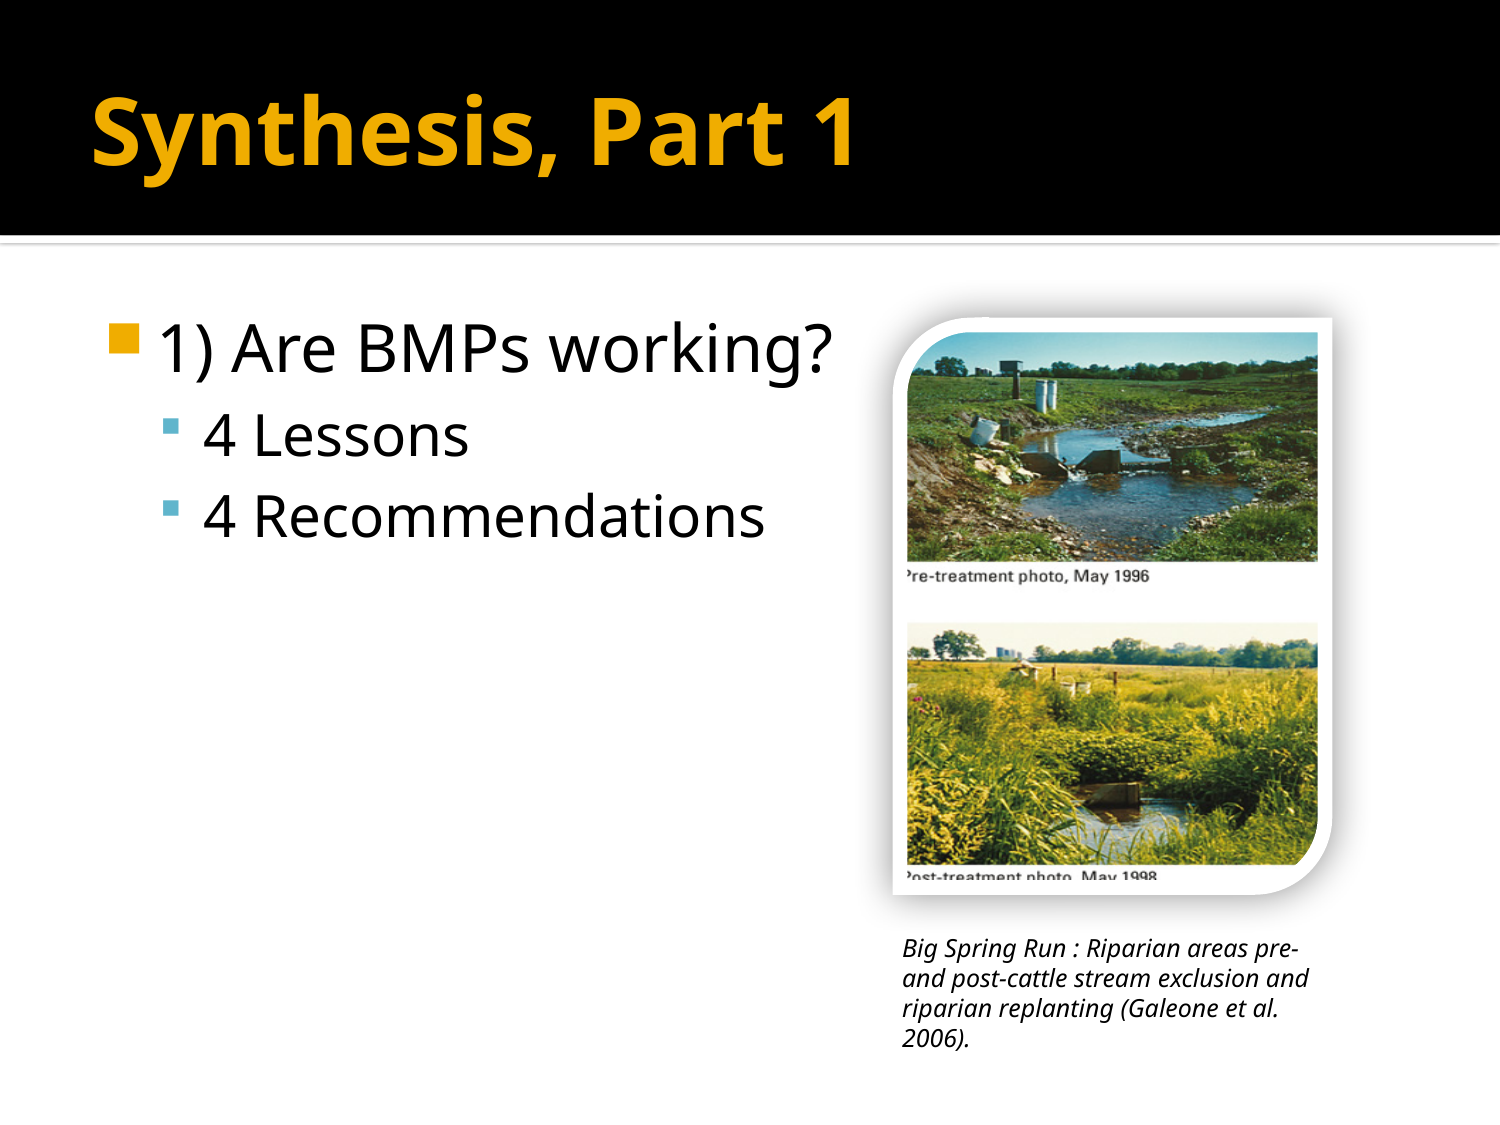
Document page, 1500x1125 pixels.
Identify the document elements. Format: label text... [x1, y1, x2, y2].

list 1) Are BMPs working? 4 Lessons 4 Recommendations [75, 291, 1425, 1050]
title Synthesis, Part 1 [75, 25, 1425, 231]
text_box Big Spring Run : Riparian areas pre- and post-cattle stream exclusion and riparian replanting (Galeone et al. 2006). [887, 924, 1338, 1060]
picture [899, 324, 1325, 888]
